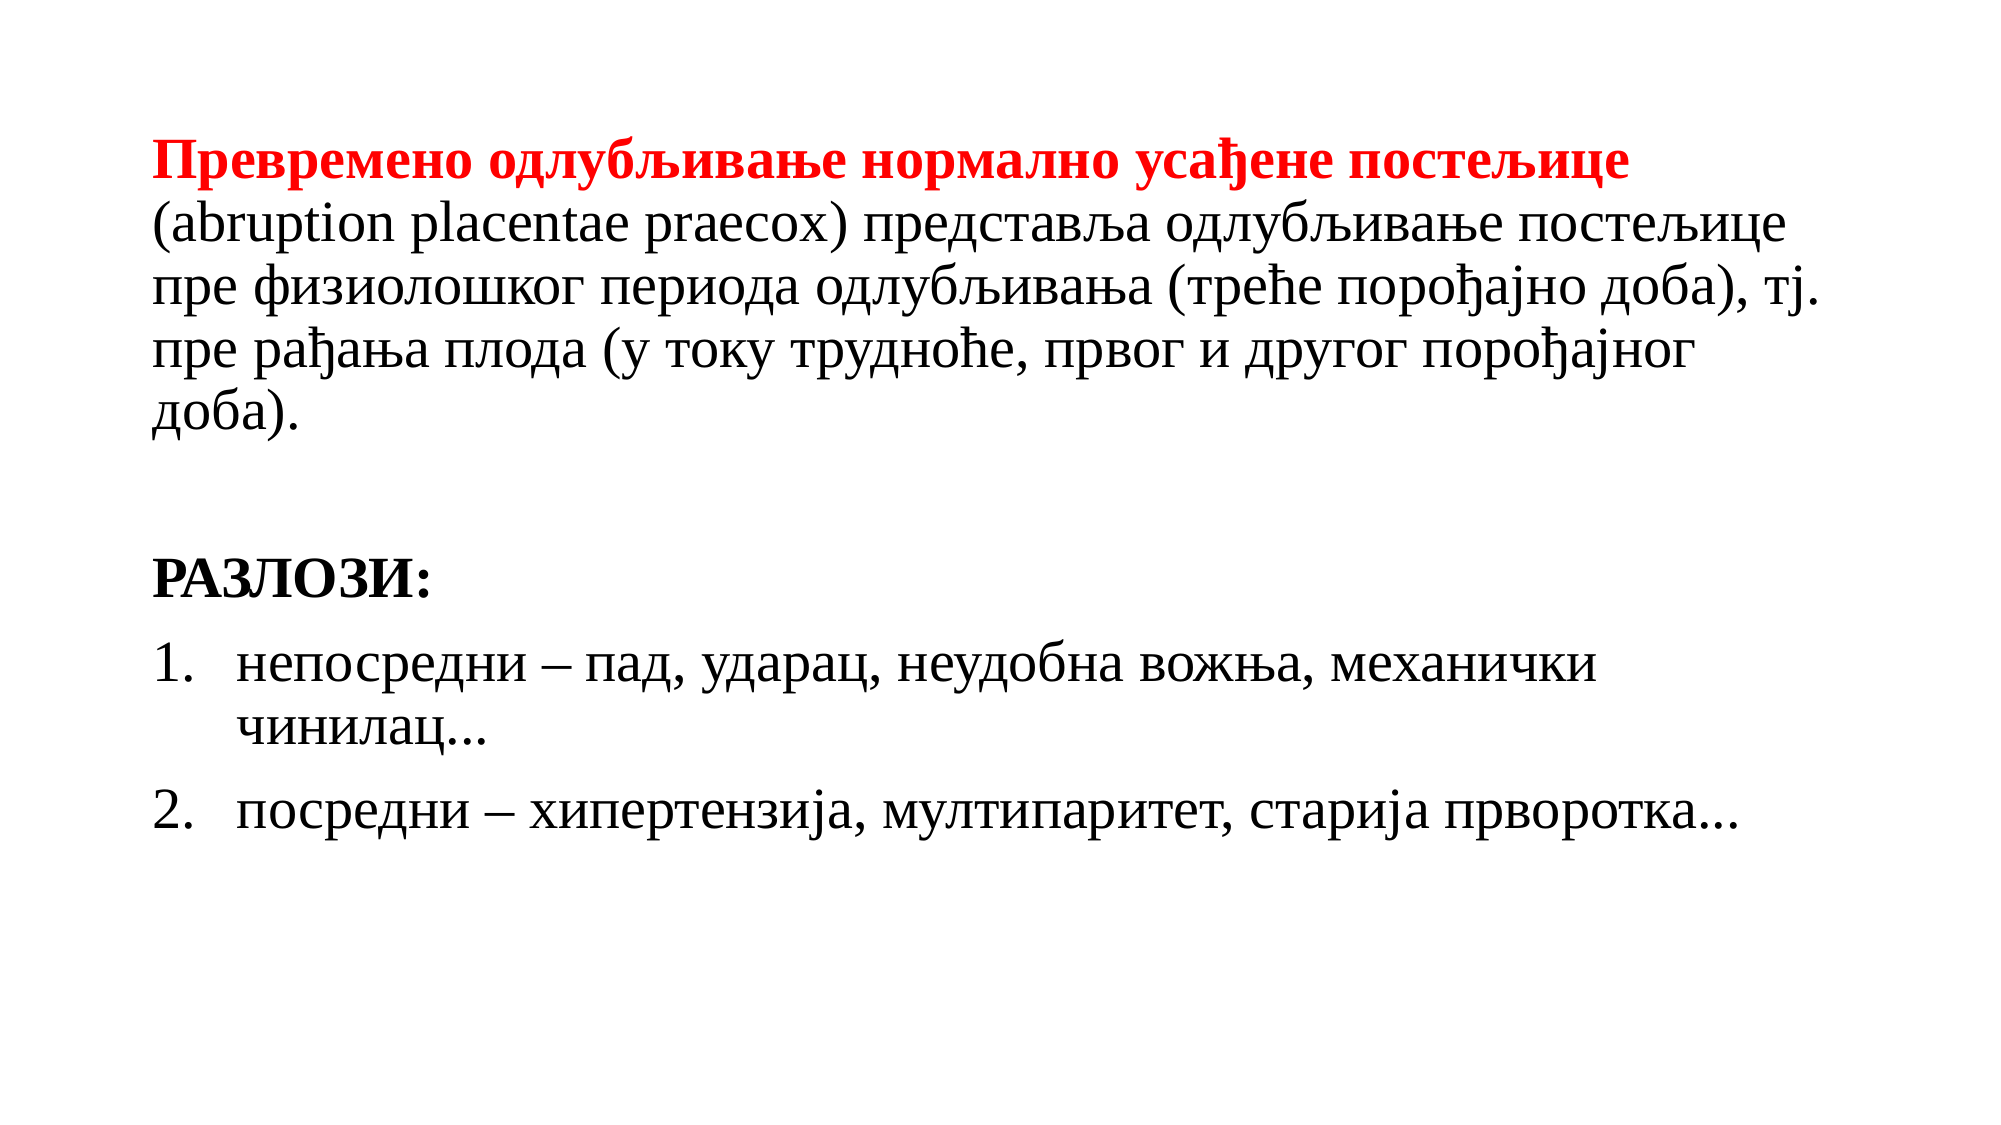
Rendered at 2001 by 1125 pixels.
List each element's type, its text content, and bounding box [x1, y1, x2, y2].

list Превремено одлубљивање нормално усађене постељице (abruption placentae praecox) представља одлубљивање постељице пре физиолошког периода одлубљивања (треће порођајно доба), тј. пре рађања плода (у току трудноће, првог и другог порођајног доба). РАЗЛОЗИ: непосредни – пад, ударац, неудобна вожња, механички чинилац... посредни – хипертензија, мултипаритет, старија прворотка... [137, 120, 1863, 1014]
